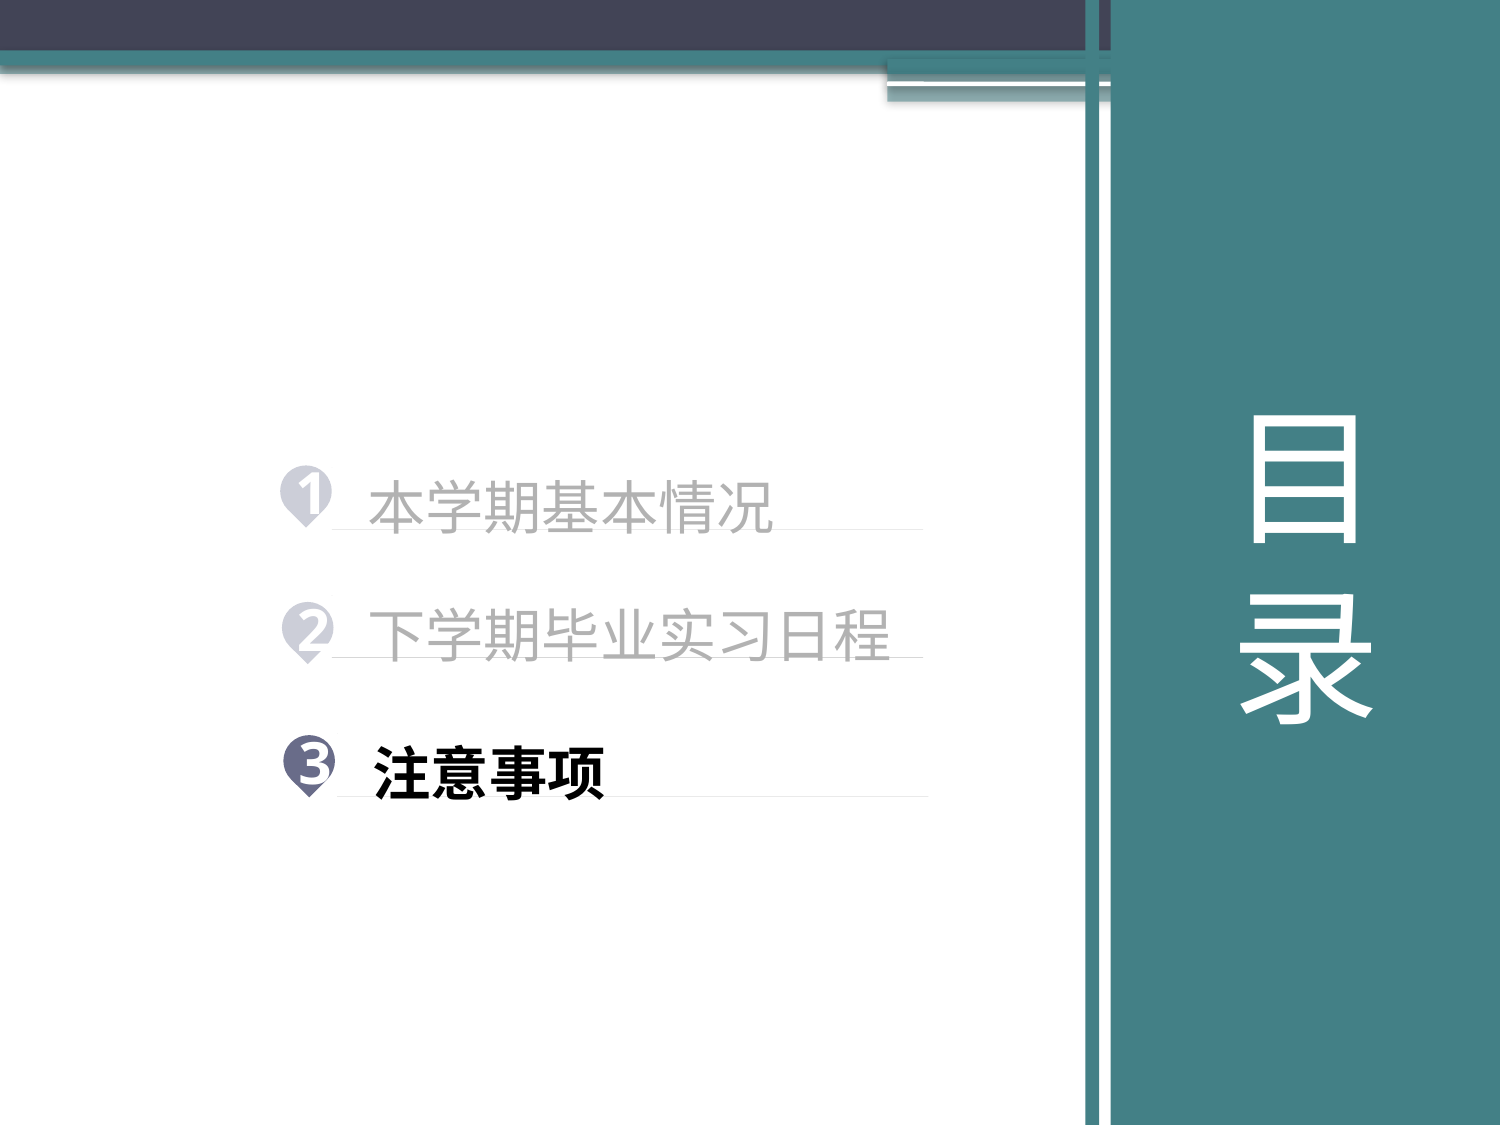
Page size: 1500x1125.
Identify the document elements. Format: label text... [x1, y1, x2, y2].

text_box 3 [283, 735, 335, 798]
text_box [1084, 0, 1101, 1125]
text_box 目 录 [1109, 0, 1500, 1125]
text_box 2 [281, 601, 334, 665]
text_box 1 [280, 465, 332, 528]
